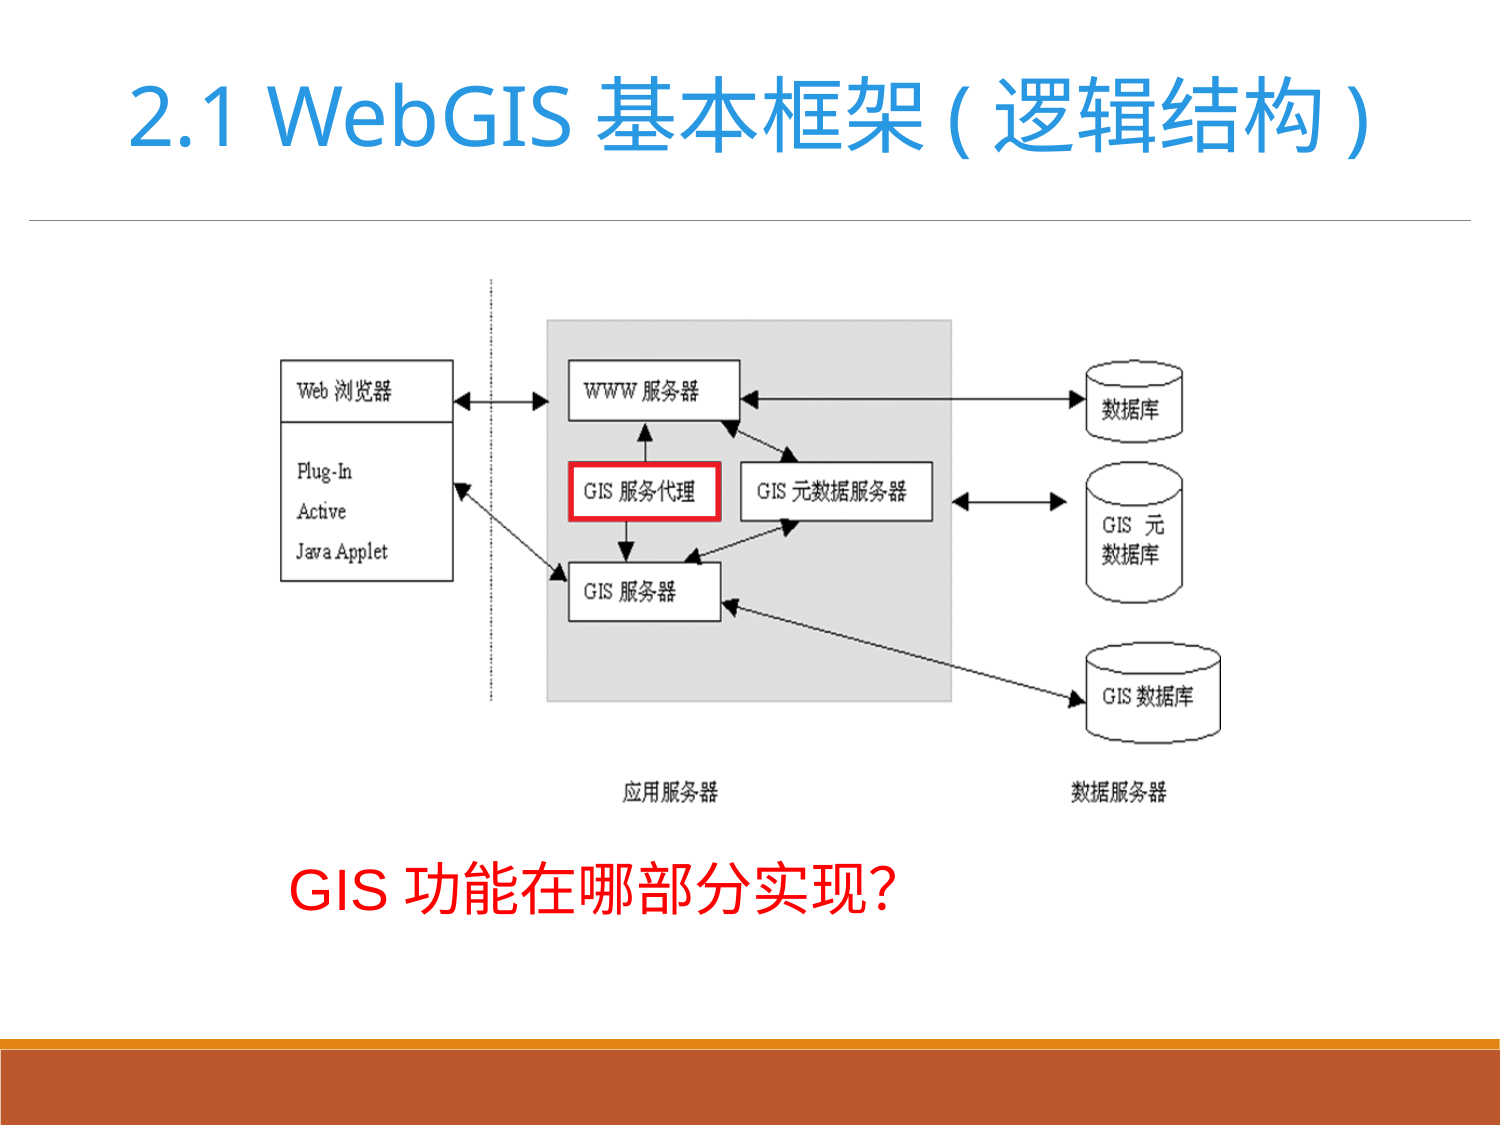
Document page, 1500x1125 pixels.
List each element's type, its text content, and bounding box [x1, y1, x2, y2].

text_box 2.1 WebGIS基本框架(逻辑结构) [112, 19, 1388, 207]
text_box GIS功能在哪部分实现？ [274, 845, 1196, 930]
picture [278, 278, 1221, 817]
